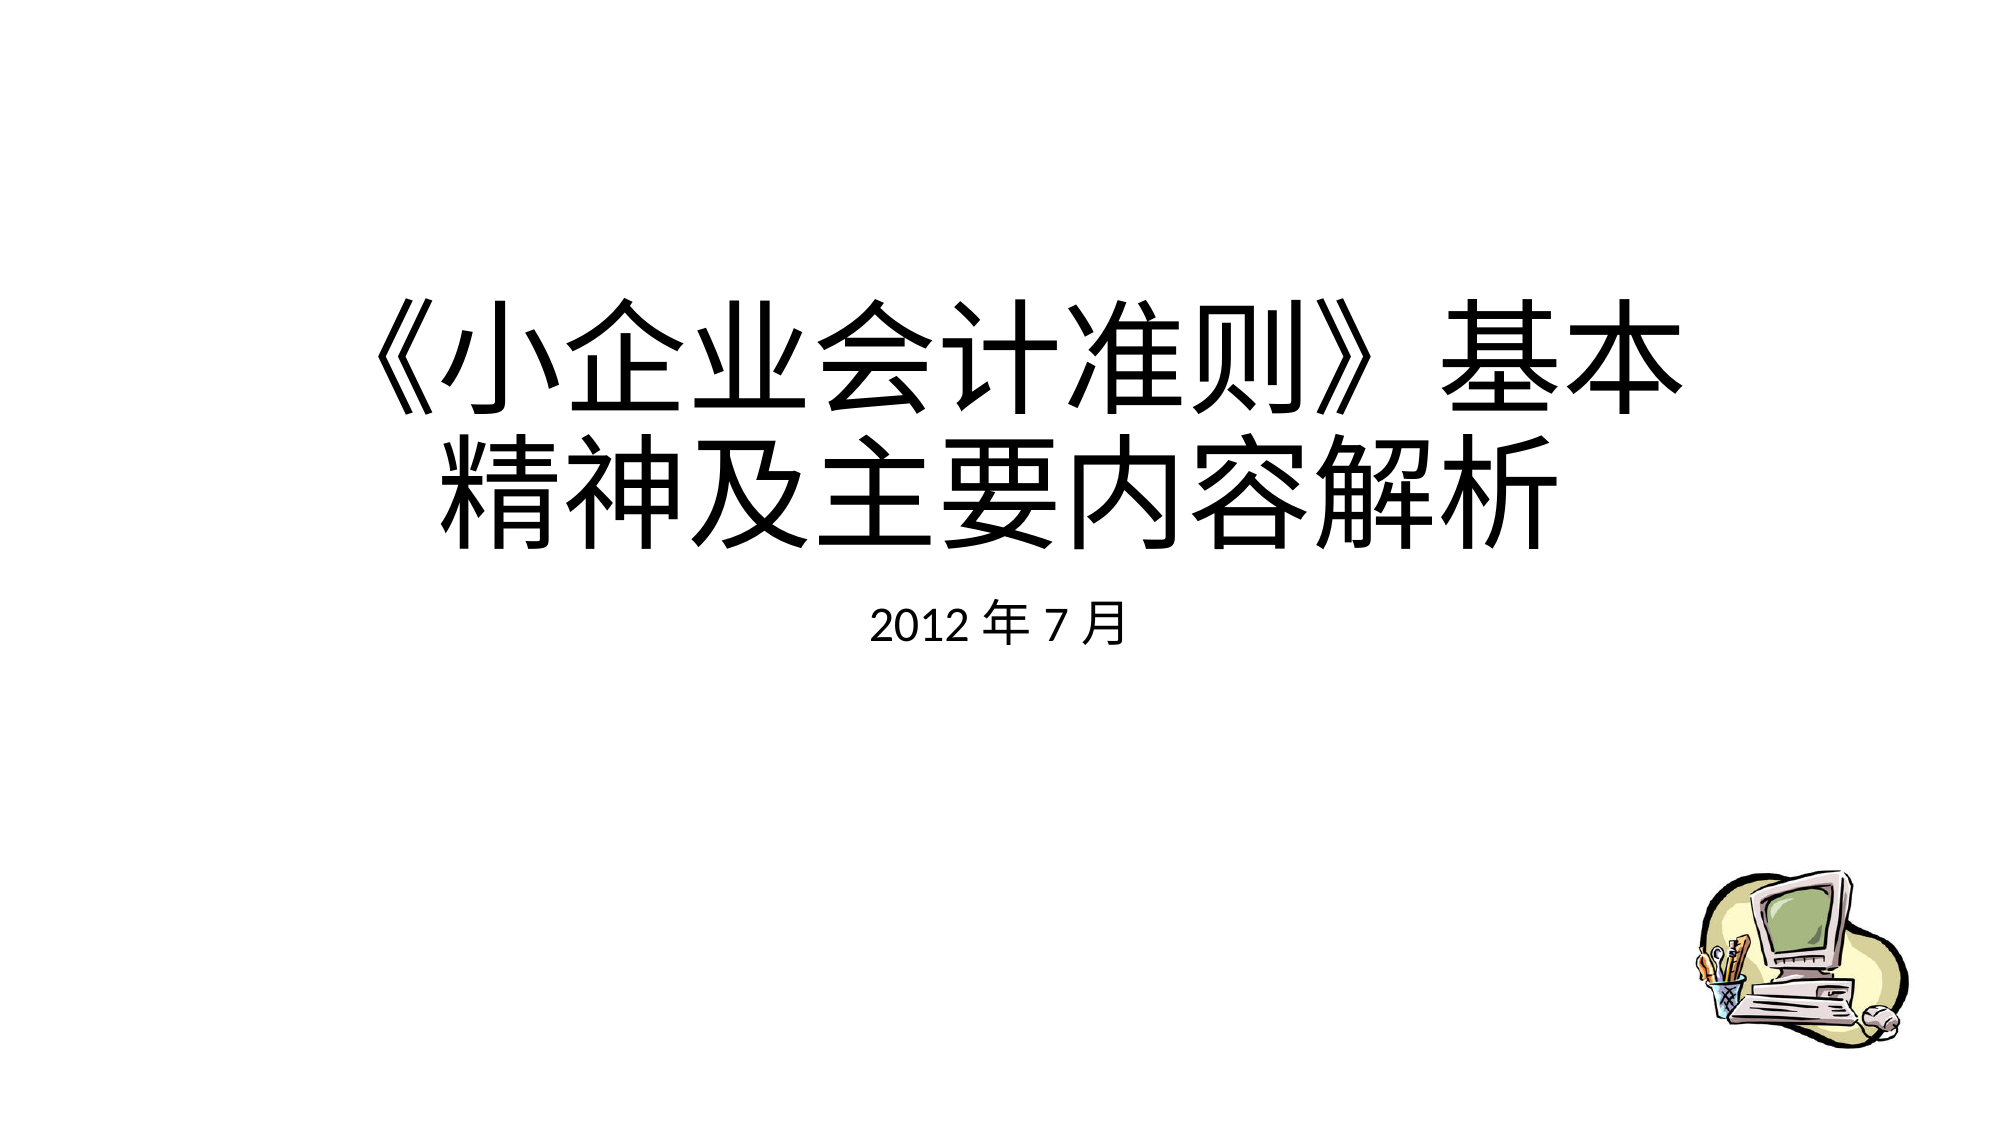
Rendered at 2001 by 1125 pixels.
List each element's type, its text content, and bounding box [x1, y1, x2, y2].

picture [1605, 833, 1990, 1086]
subtitle 2012年7月 [249, 590, 1750, 863]
title 《小企业会计准则》基本精神及主要内容解析 [249, 182, 1750, 575]
